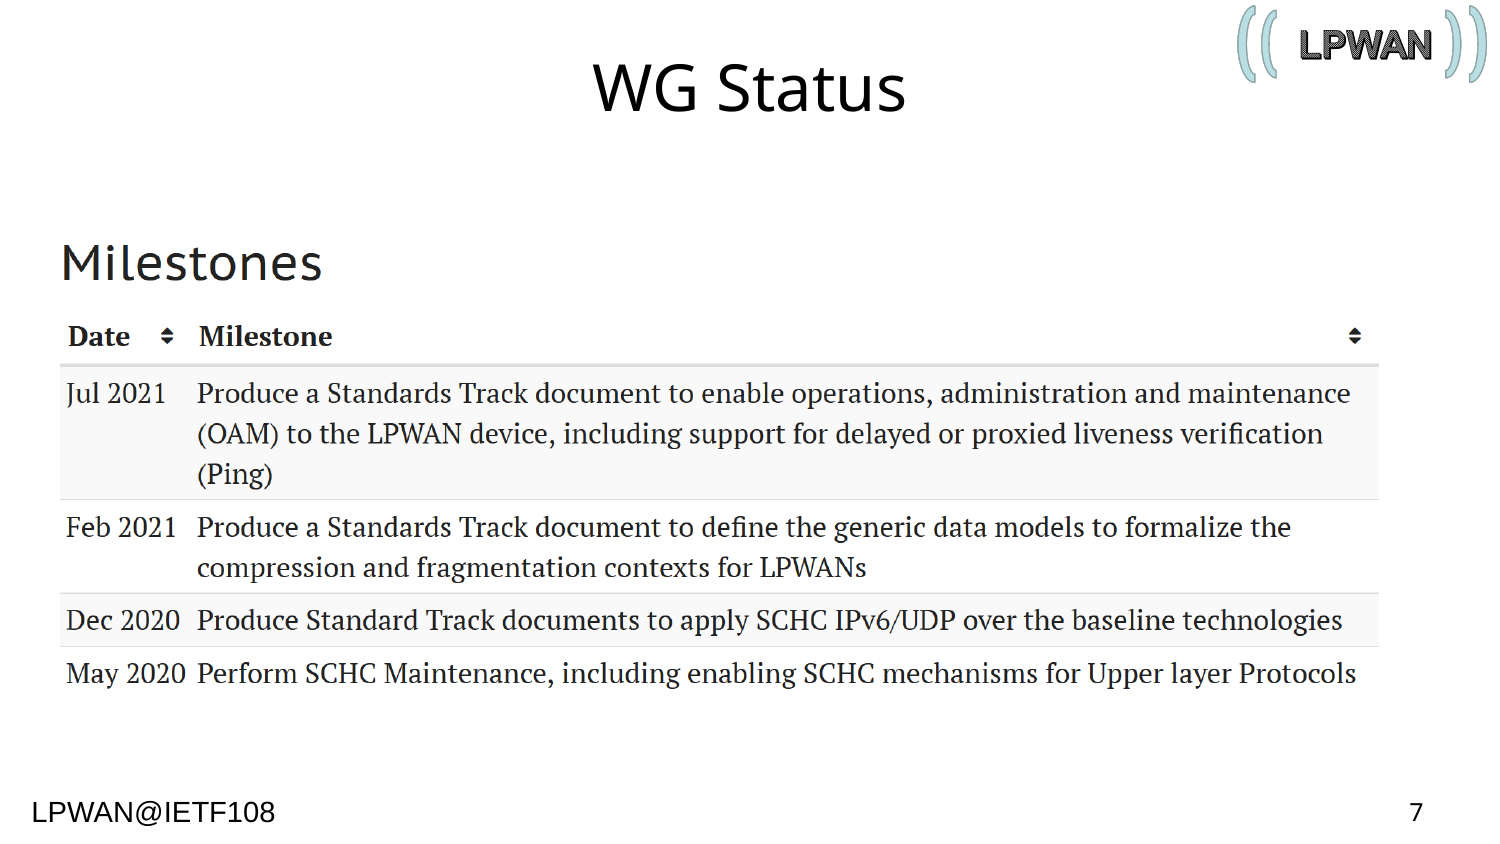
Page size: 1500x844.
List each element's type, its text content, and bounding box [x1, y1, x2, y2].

picture [1237, 5, 1487, 83]
title WG Status [75, 33, 1425, 139]
picture [33, 235, 1415, 718]
slide_number 7 [1358, 791, 1439, 837]
